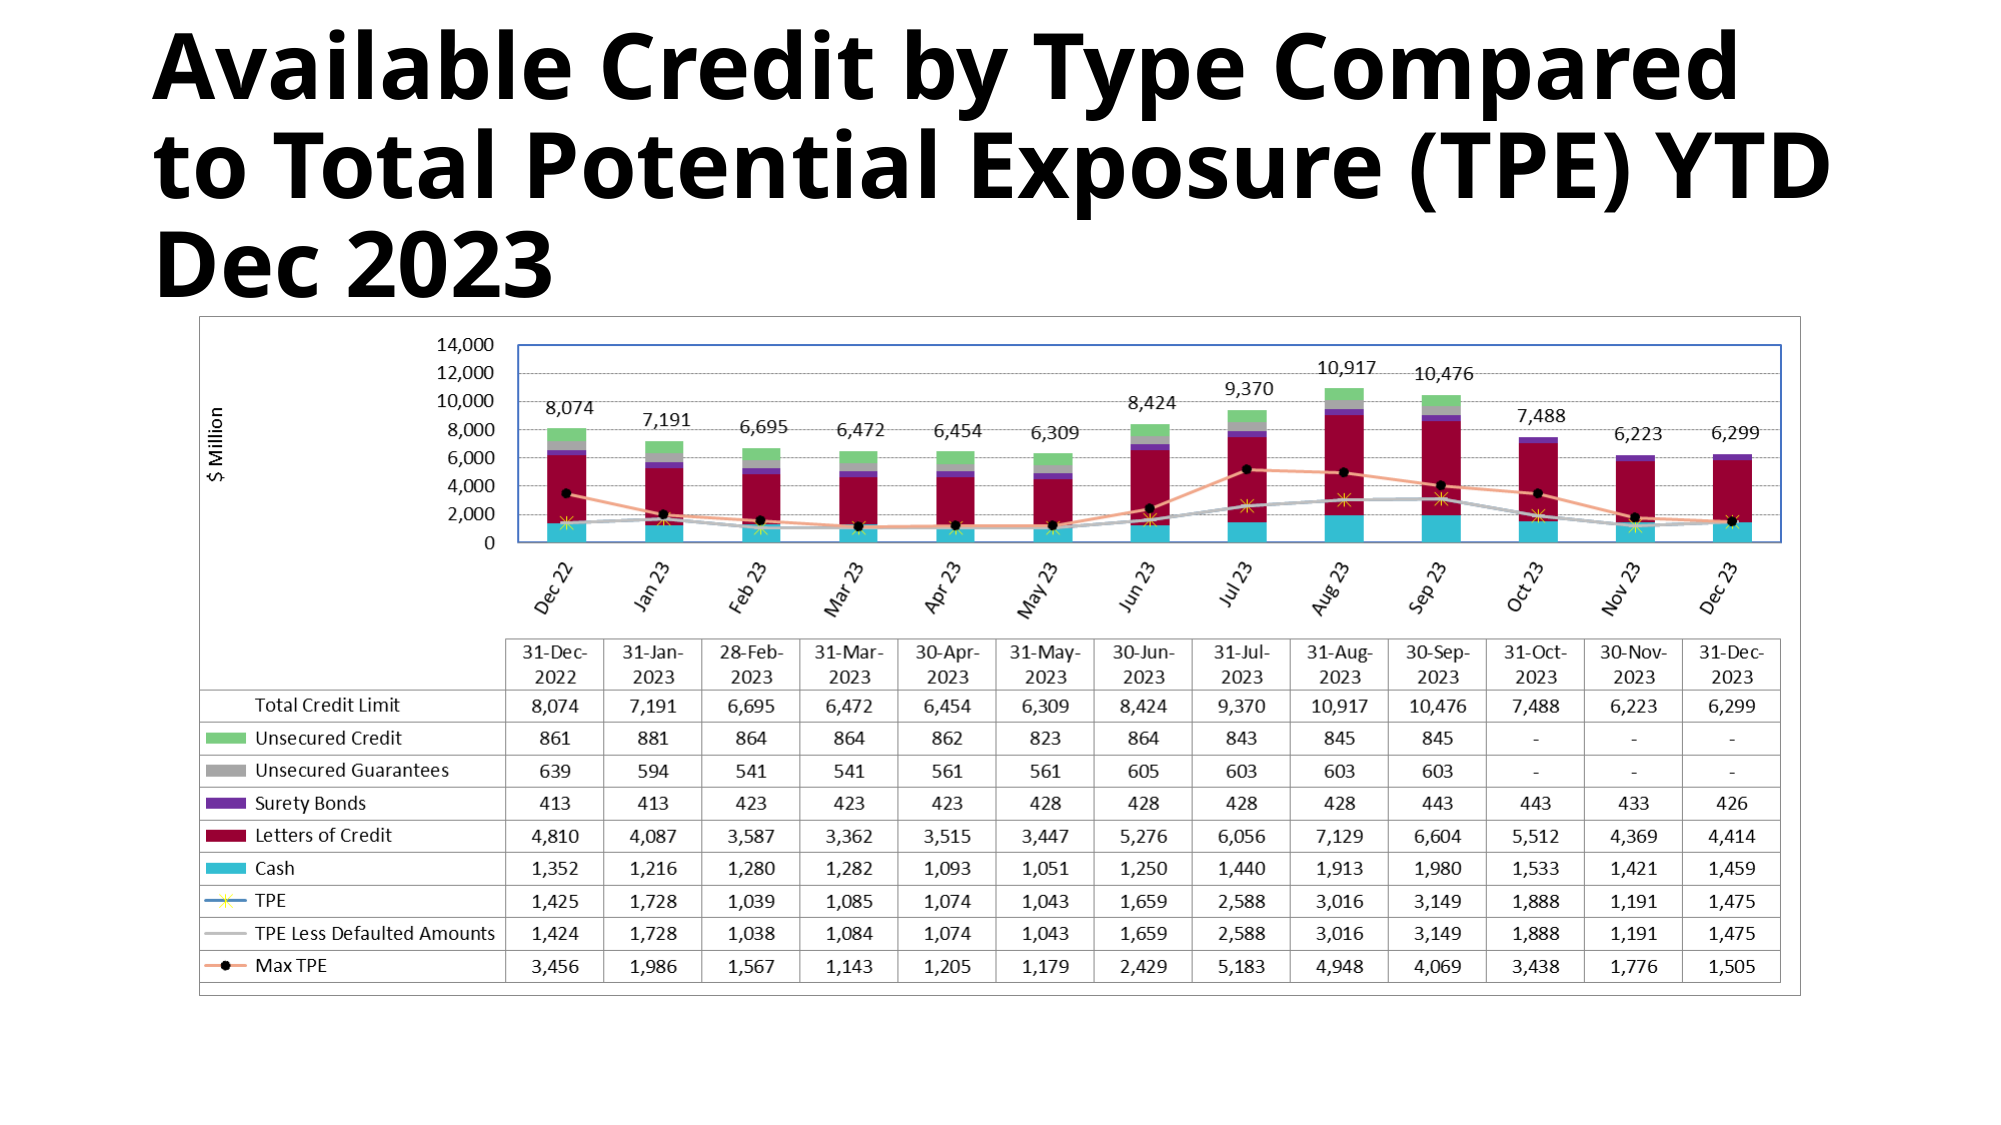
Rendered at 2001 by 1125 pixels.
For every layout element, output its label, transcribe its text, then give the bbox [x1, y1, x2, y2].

title Available Credit by Type Compared to Total Potential Exposure (TPE) YTD Dec 2023 [137, 59, 1863, 278]
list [199, 316, 1801, 996]
